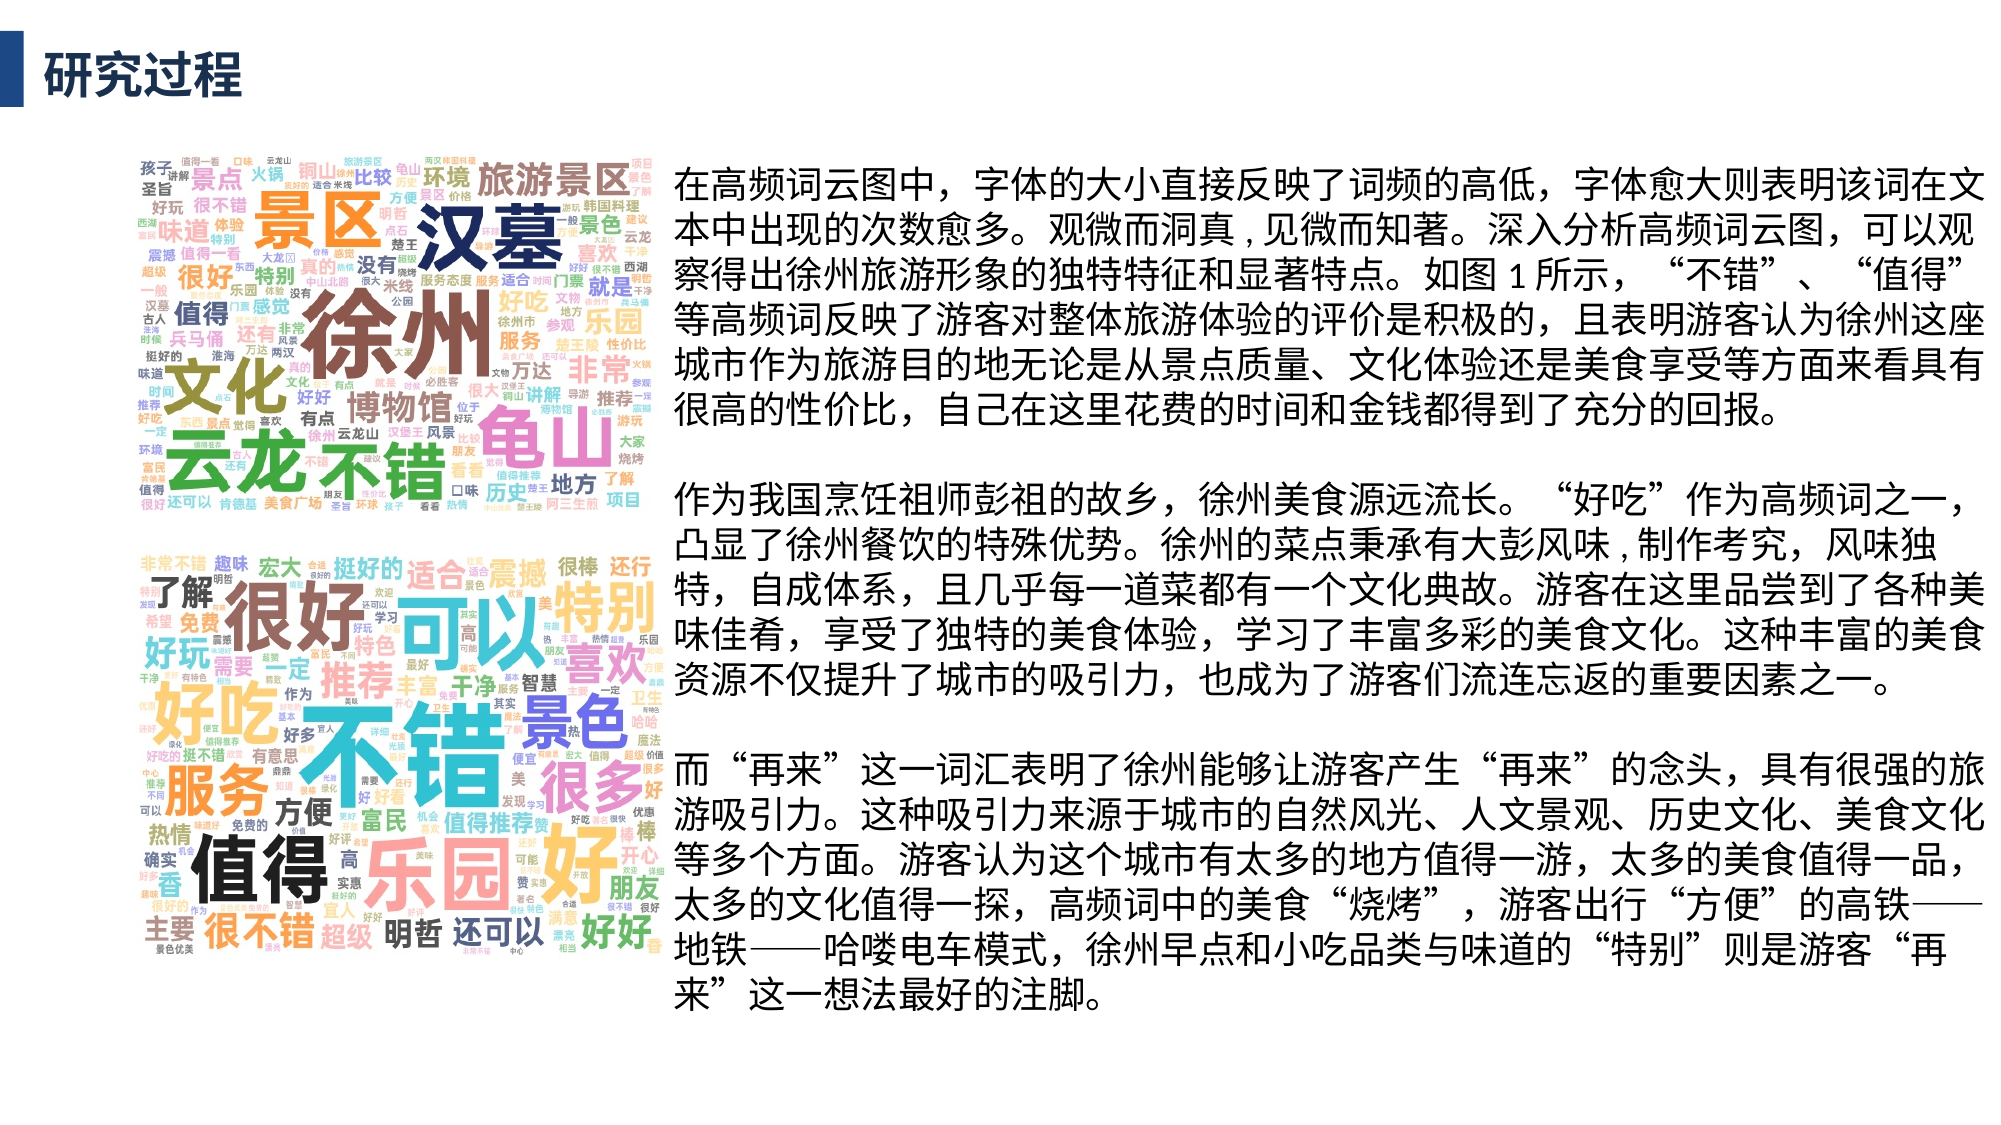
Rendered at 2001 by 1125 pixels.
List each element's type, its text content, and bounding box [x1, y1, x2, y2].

text_box 研究过程 [28, 36, 462, 111]
picture [129, 545, 671, 961]
text_box 在高频词云图中，字体的大小直接反映了词频的高低，字体愈大则表明该词在文本中出现的次数愈多。观微而洞真,见微而知著。深入分析高频词云图，可以观察得出徐州旅游形象的独特特征和显著特点。如图1所示，“不错”、“值得”等高频词反映了游客对整体旅游体验的评价是积极的，且表明游客认为徐州这座城市作为旅游目的地无论是从景点质量、文化体验还是美食享受等方面来看具有很高的性价比，自己在这里花费的时间和金钱都得到了充分的回报。 作为我国烹饪祖师彭祖的故乡，徐州美食源远流长。“好吃”作为高频词之一，凸显了徐州餐饮的特殊优势。徐州的菜点秉承有大彭风味,制作考究，风味独特，自成体系，且几乎每一道菜都有一个文化典故。游客在这里品尝到了各种美味佳肴，享受了独特的美食体验，学习了丰富多彩的美食文化。这种丰富的美食资源不仅提升了城市的吸引力，也成为了游客们流连忘返的重要因素之一。 而“再来”这一词汇表明了徐州能够让游客产生“再来”的念头，具有很强的旅游吸引力。这种吸引力来源于城市的自然风光、人文景观、历史文化、美食文化等多个方面。游客认为这个城市有太多的地方值得一游，太多的美食值得一品，太多的文化值得一探，高频词中的美食“烧烤”，游客出行“方便”的高铁——地铁——哈喽电车模式，徐州早点和小吃品类与味道的“特别”则是游客“再来”这一想法最好的注脚。 [658, 154, 2000, 1024]
picture [129, 153, 659, 514]
text_box [0, 30, 24, 107]
